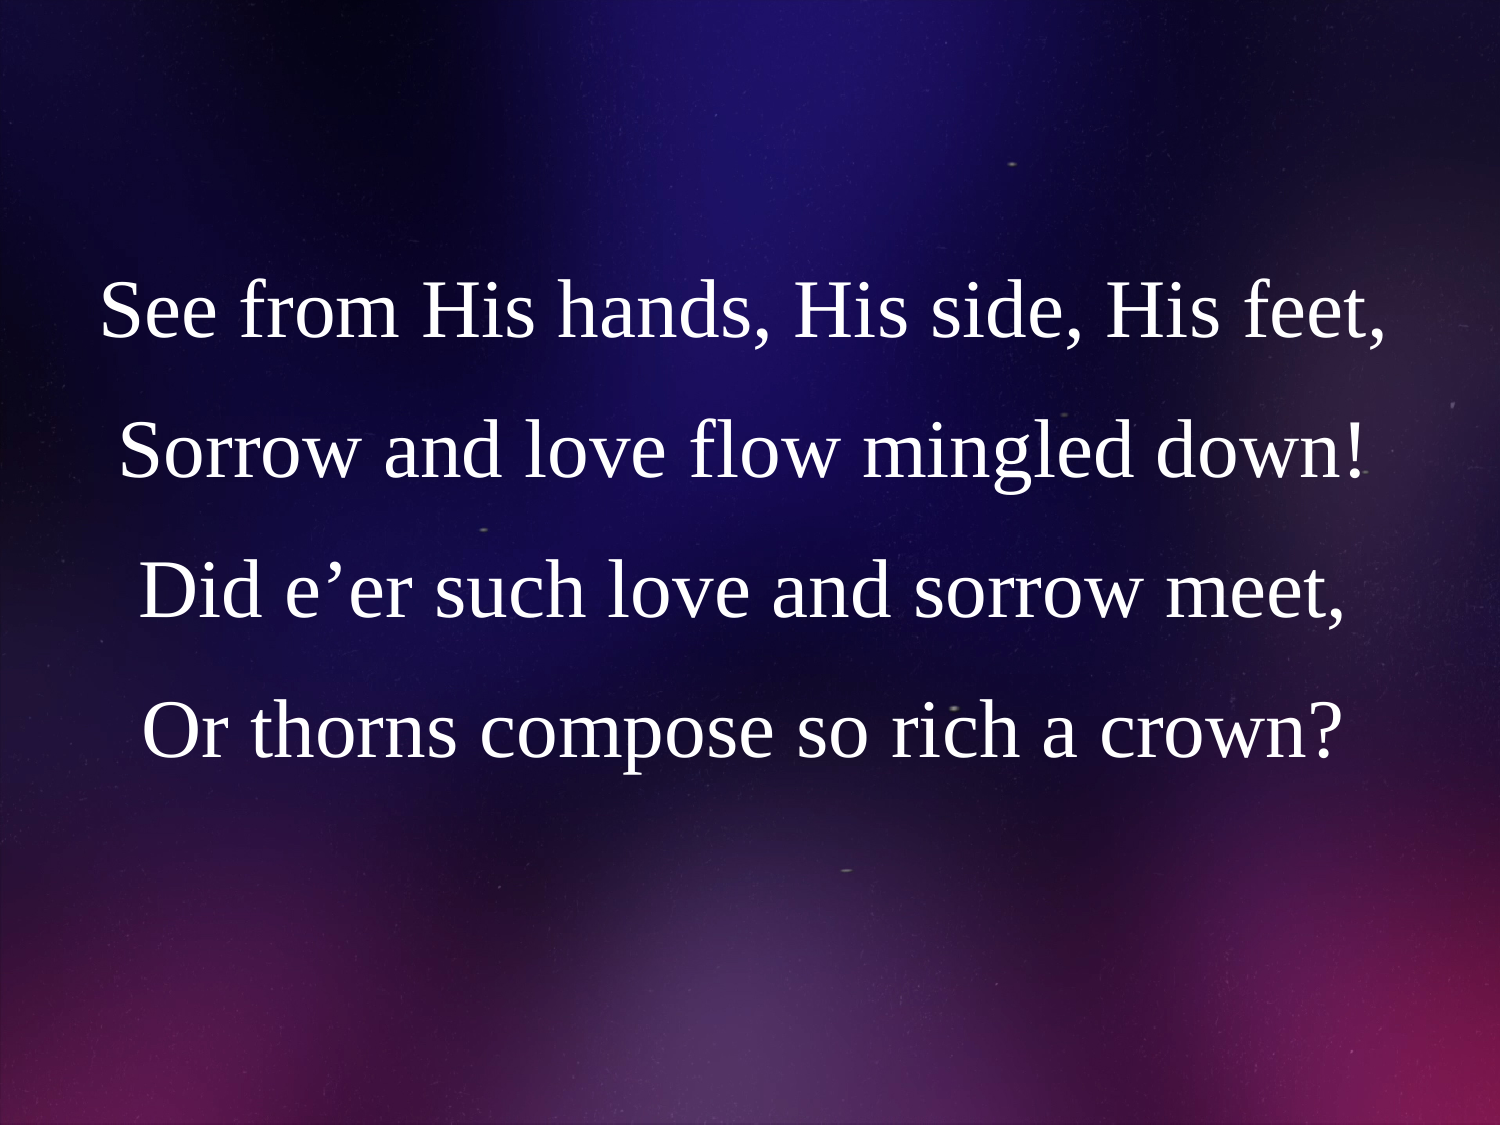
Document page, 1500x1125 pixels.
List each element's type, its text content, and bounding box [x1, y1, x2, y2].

title See from His hands, His side, His feet, Sorrow and love flow mingled down! Did e’er such love and sorrow meet, Or thorns compose so rich a crown? [62, 450, 1425, 638]
picture [0, 0, 1500, 1125]
